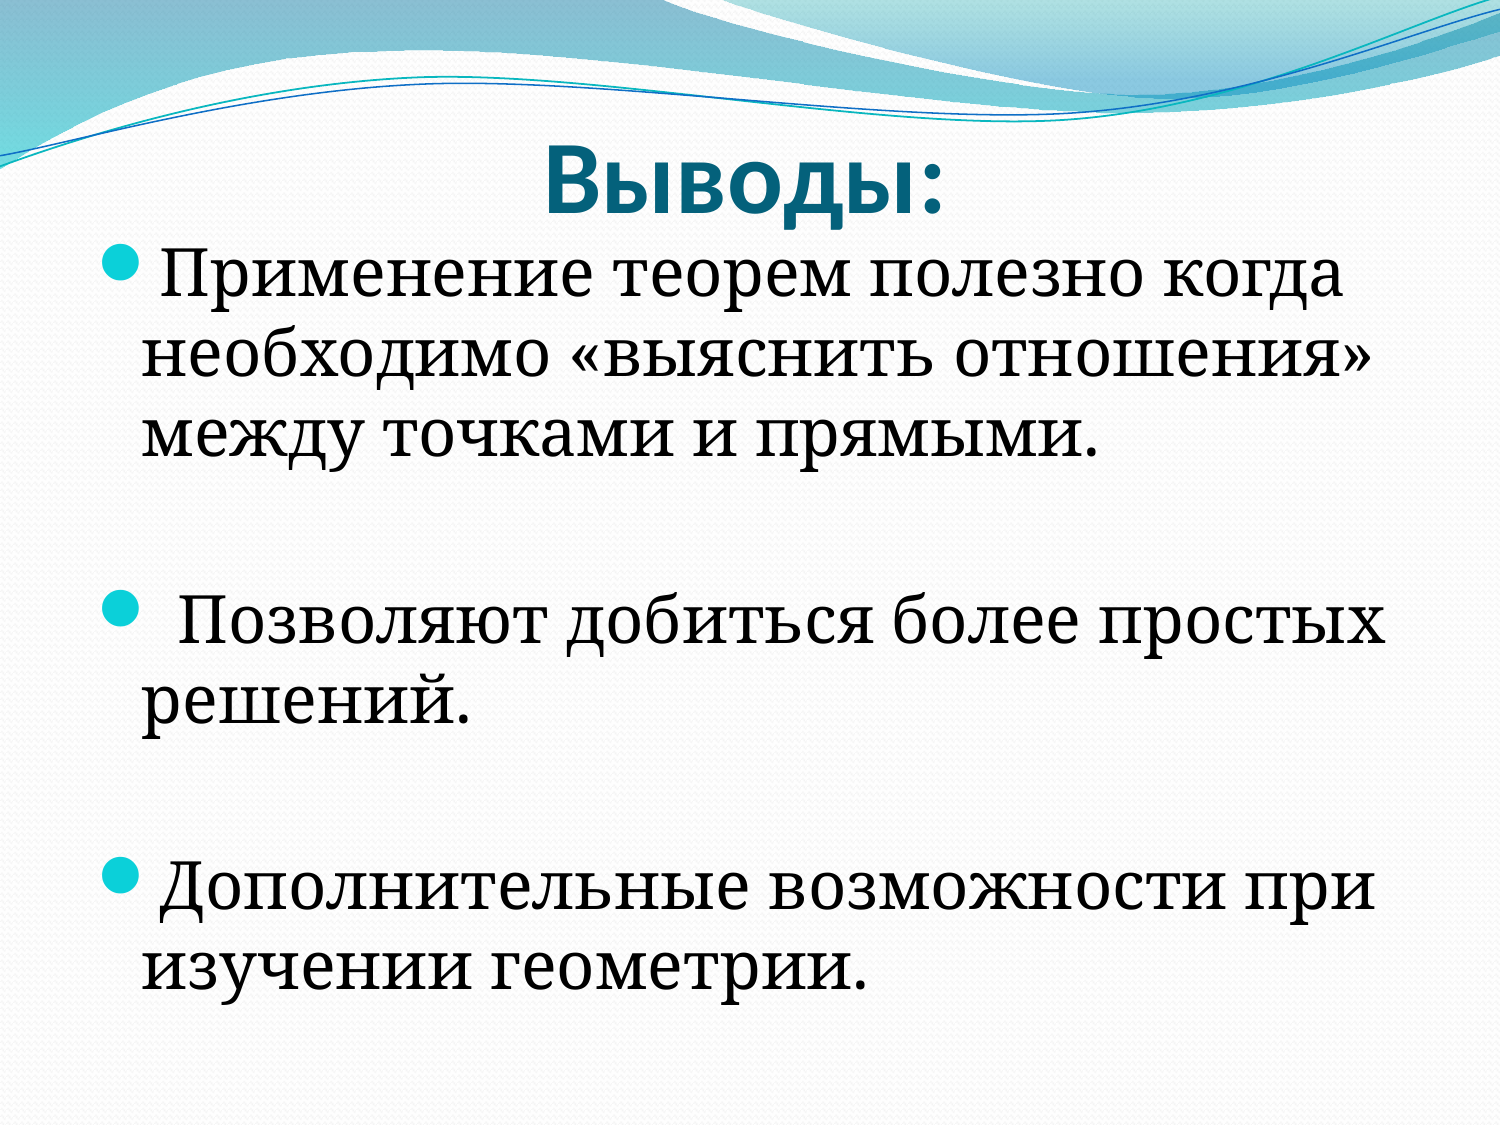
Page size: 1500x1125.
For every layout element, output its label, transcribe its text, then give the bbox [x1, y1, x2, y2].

list Применение теорем полезно когда необходимо «выяснить отношения» между точками и прямыми. Позволяют добиться более простых решений. Дополнительные возможности при изучении геометрии. [82, 222, 1432, 943]
title Выводы: [70, 46, 1421, 235]
